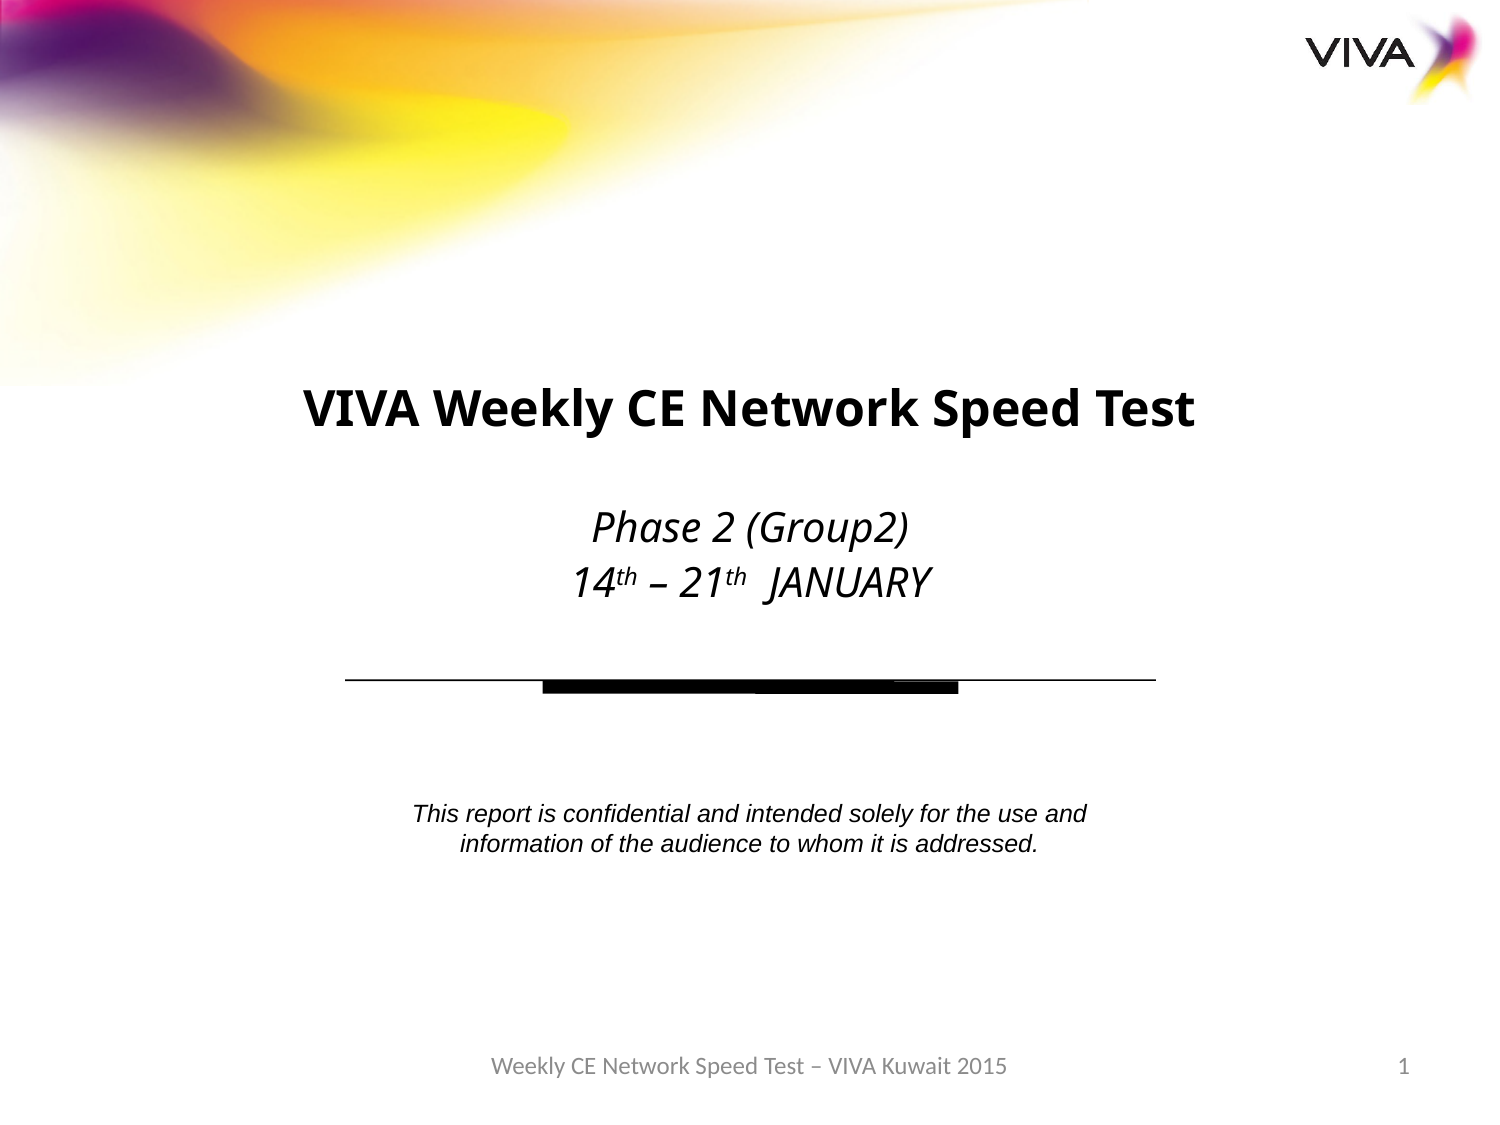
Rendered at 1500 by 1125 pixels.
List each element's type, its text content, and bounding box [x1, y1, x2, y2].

text_box This report is confidential and intended solely for the use and information of the audience to whom it is addressed. [411, 797, 1089, 858]
picture [1300, 12, 1485, 105]
picture [0, 0, 1089, 386]
text_box 1 [1074, 1042, 1425, 1103]
text_box Weekly CE Network Speed Test – VIVA Kuwait 2015 [205, 1042, 1074, 1103]
text_box VIVA Weekly CE Network Speed Test Phase 2 (Group2) 14th – 21th JANUARY [205, 376, 1295, 662]
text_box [344, 679, 1156, 688]
